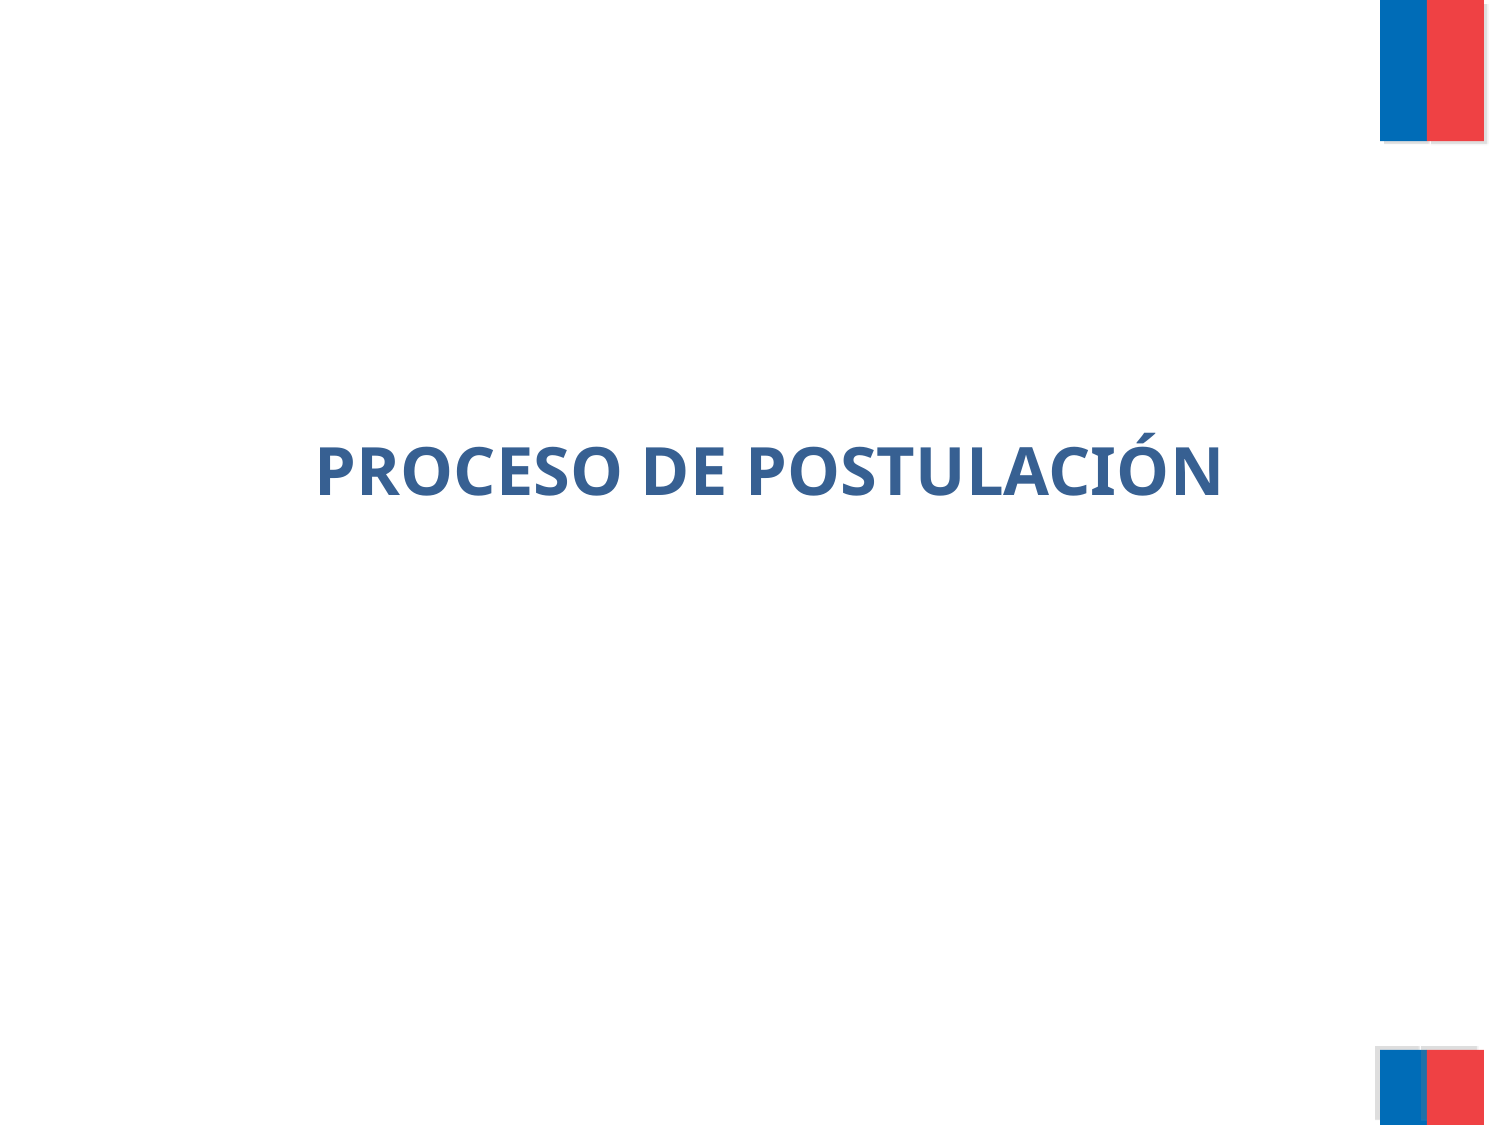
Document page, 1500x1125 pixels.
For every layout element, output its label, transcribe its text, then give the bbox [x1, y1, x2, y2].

title PROCESO DE POSTULACIÓN [100, 420, 1440, 609]
